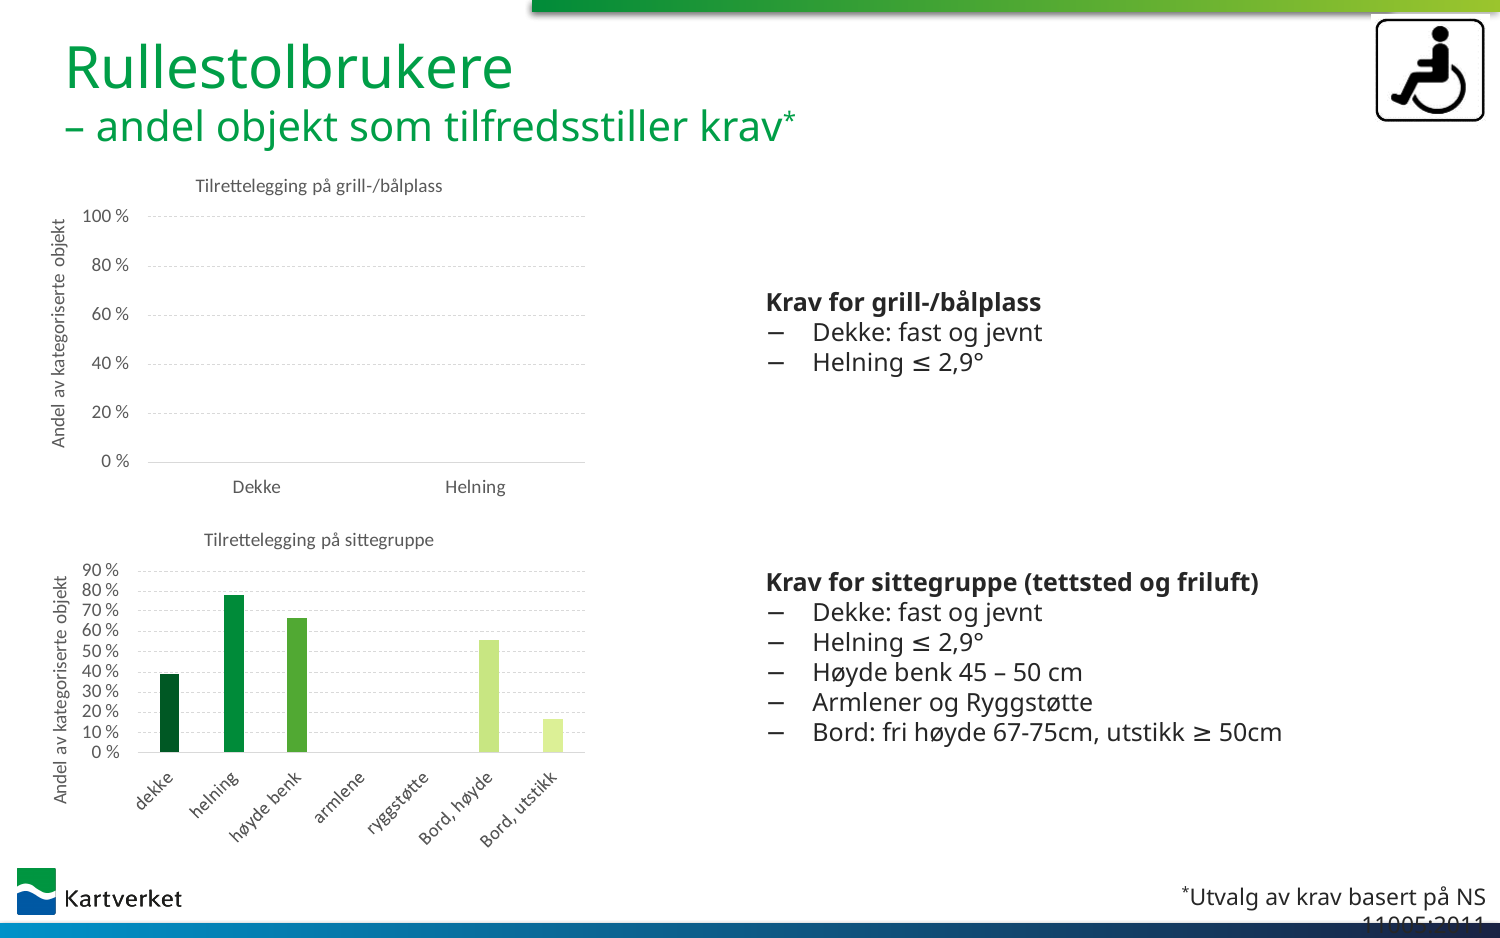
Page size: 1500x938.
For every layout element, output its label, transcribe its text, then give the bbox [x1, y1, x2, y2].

picture [41, 166, 596, 505]
text_box Rullestolbrukere – andel objekt som tilfredsstiller krav* [49, 14, 1431, 158]
text_box Krav for grill-/bålplass Dekke: fast og jevnt Helning ≤ 2,9° [750, 279, 1452, 384]
picture [41, 520, 596, 859]
text_box *Utvalg av krav basert på NS 11005:2011 [1068, 873, 1500, 938]
text_box Krav for sittegruppe (tettsted og friluft) Dekke: fast og jevnt Helning ≤ 2,9° Høyde benk 45 – 50 cm Armlener og Ryggstøtte Bord: fri høyde 67-75cm, utstikk ≥ 50cm [750, 559, 1500, 754]
picture [1371, 13, 1491, 127]
